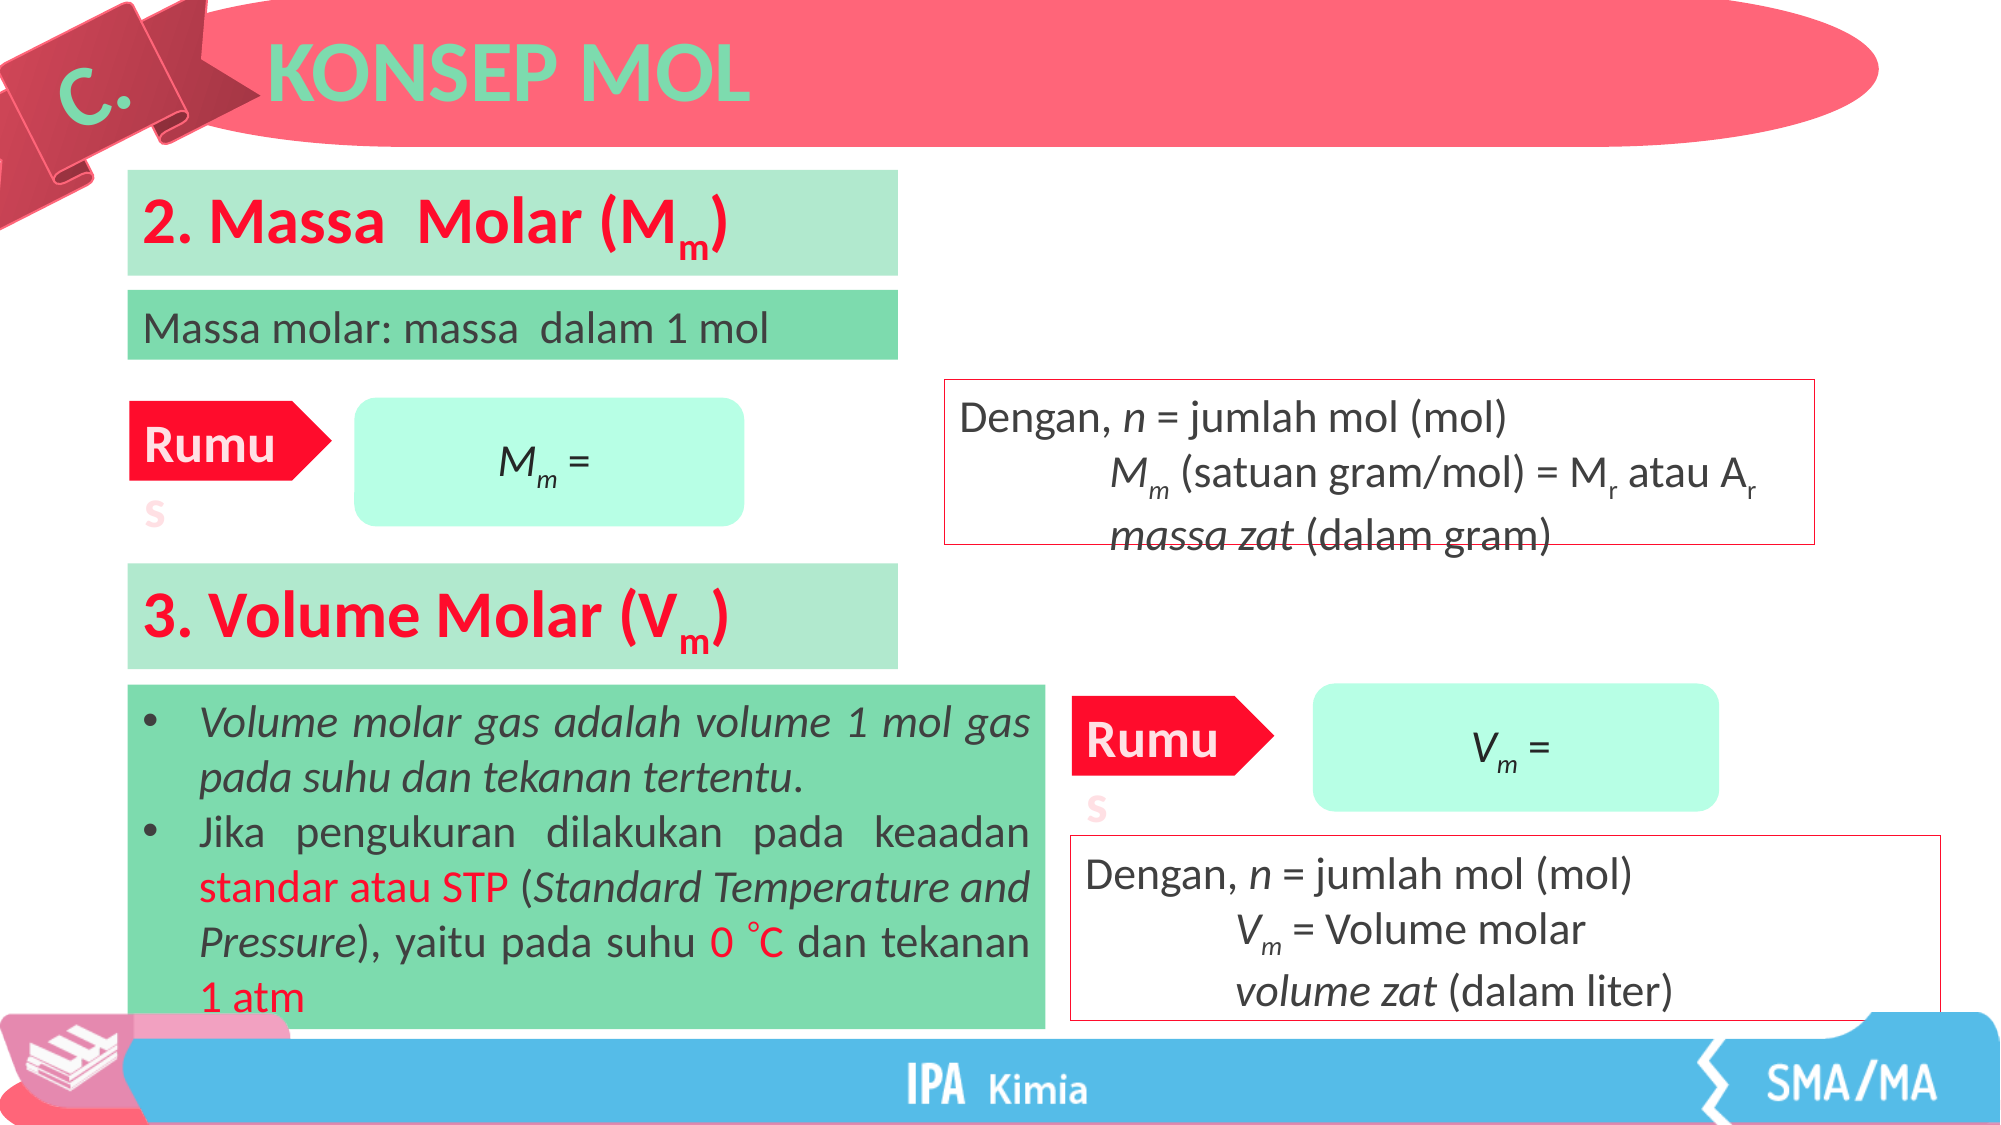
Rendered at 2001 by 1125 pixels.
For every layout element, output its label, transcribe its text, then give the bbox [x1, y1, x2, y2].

text_box Volume molar gas adalah volume 1 mol gas pada suhu dan tekanan tertentu. Jika pengukuran dilakukan pada keaadan standar atau STP (Standard Temperature and Pressure), yaitu pada suhu 0 C dan tekanan 1 atm [127, 684, 1046, 1012]
list Dengan, n = jumlah mol (mol) Mm (satuan gram/mol) = Mr atau Ar massa zat (dalam gram) [944, 379, 1815, 545]
text_box 3. Volume Molar (Vm) [127, 563, 898, 670]
picture [0, 1012, 2000, 1125]
text_box 2. Massa Molar (Mm) [127, 169, 898, 276]
text_box C. [0, 0, 266, 231]
text_box Rumus [129, 400, 332, 481]
text_box Massa molar: massa dalam 1 mol [127, 289, 898, 360]
title KONSEP MOL [252, 0, 1978, 146]
text_box Rumus [1071, 695, 1275, 776]
text_box Dengan, n = jumlah mol (mol) Vm = Volume molar volume zat (dalam liter) [1070, 835, 1941, 1012]
